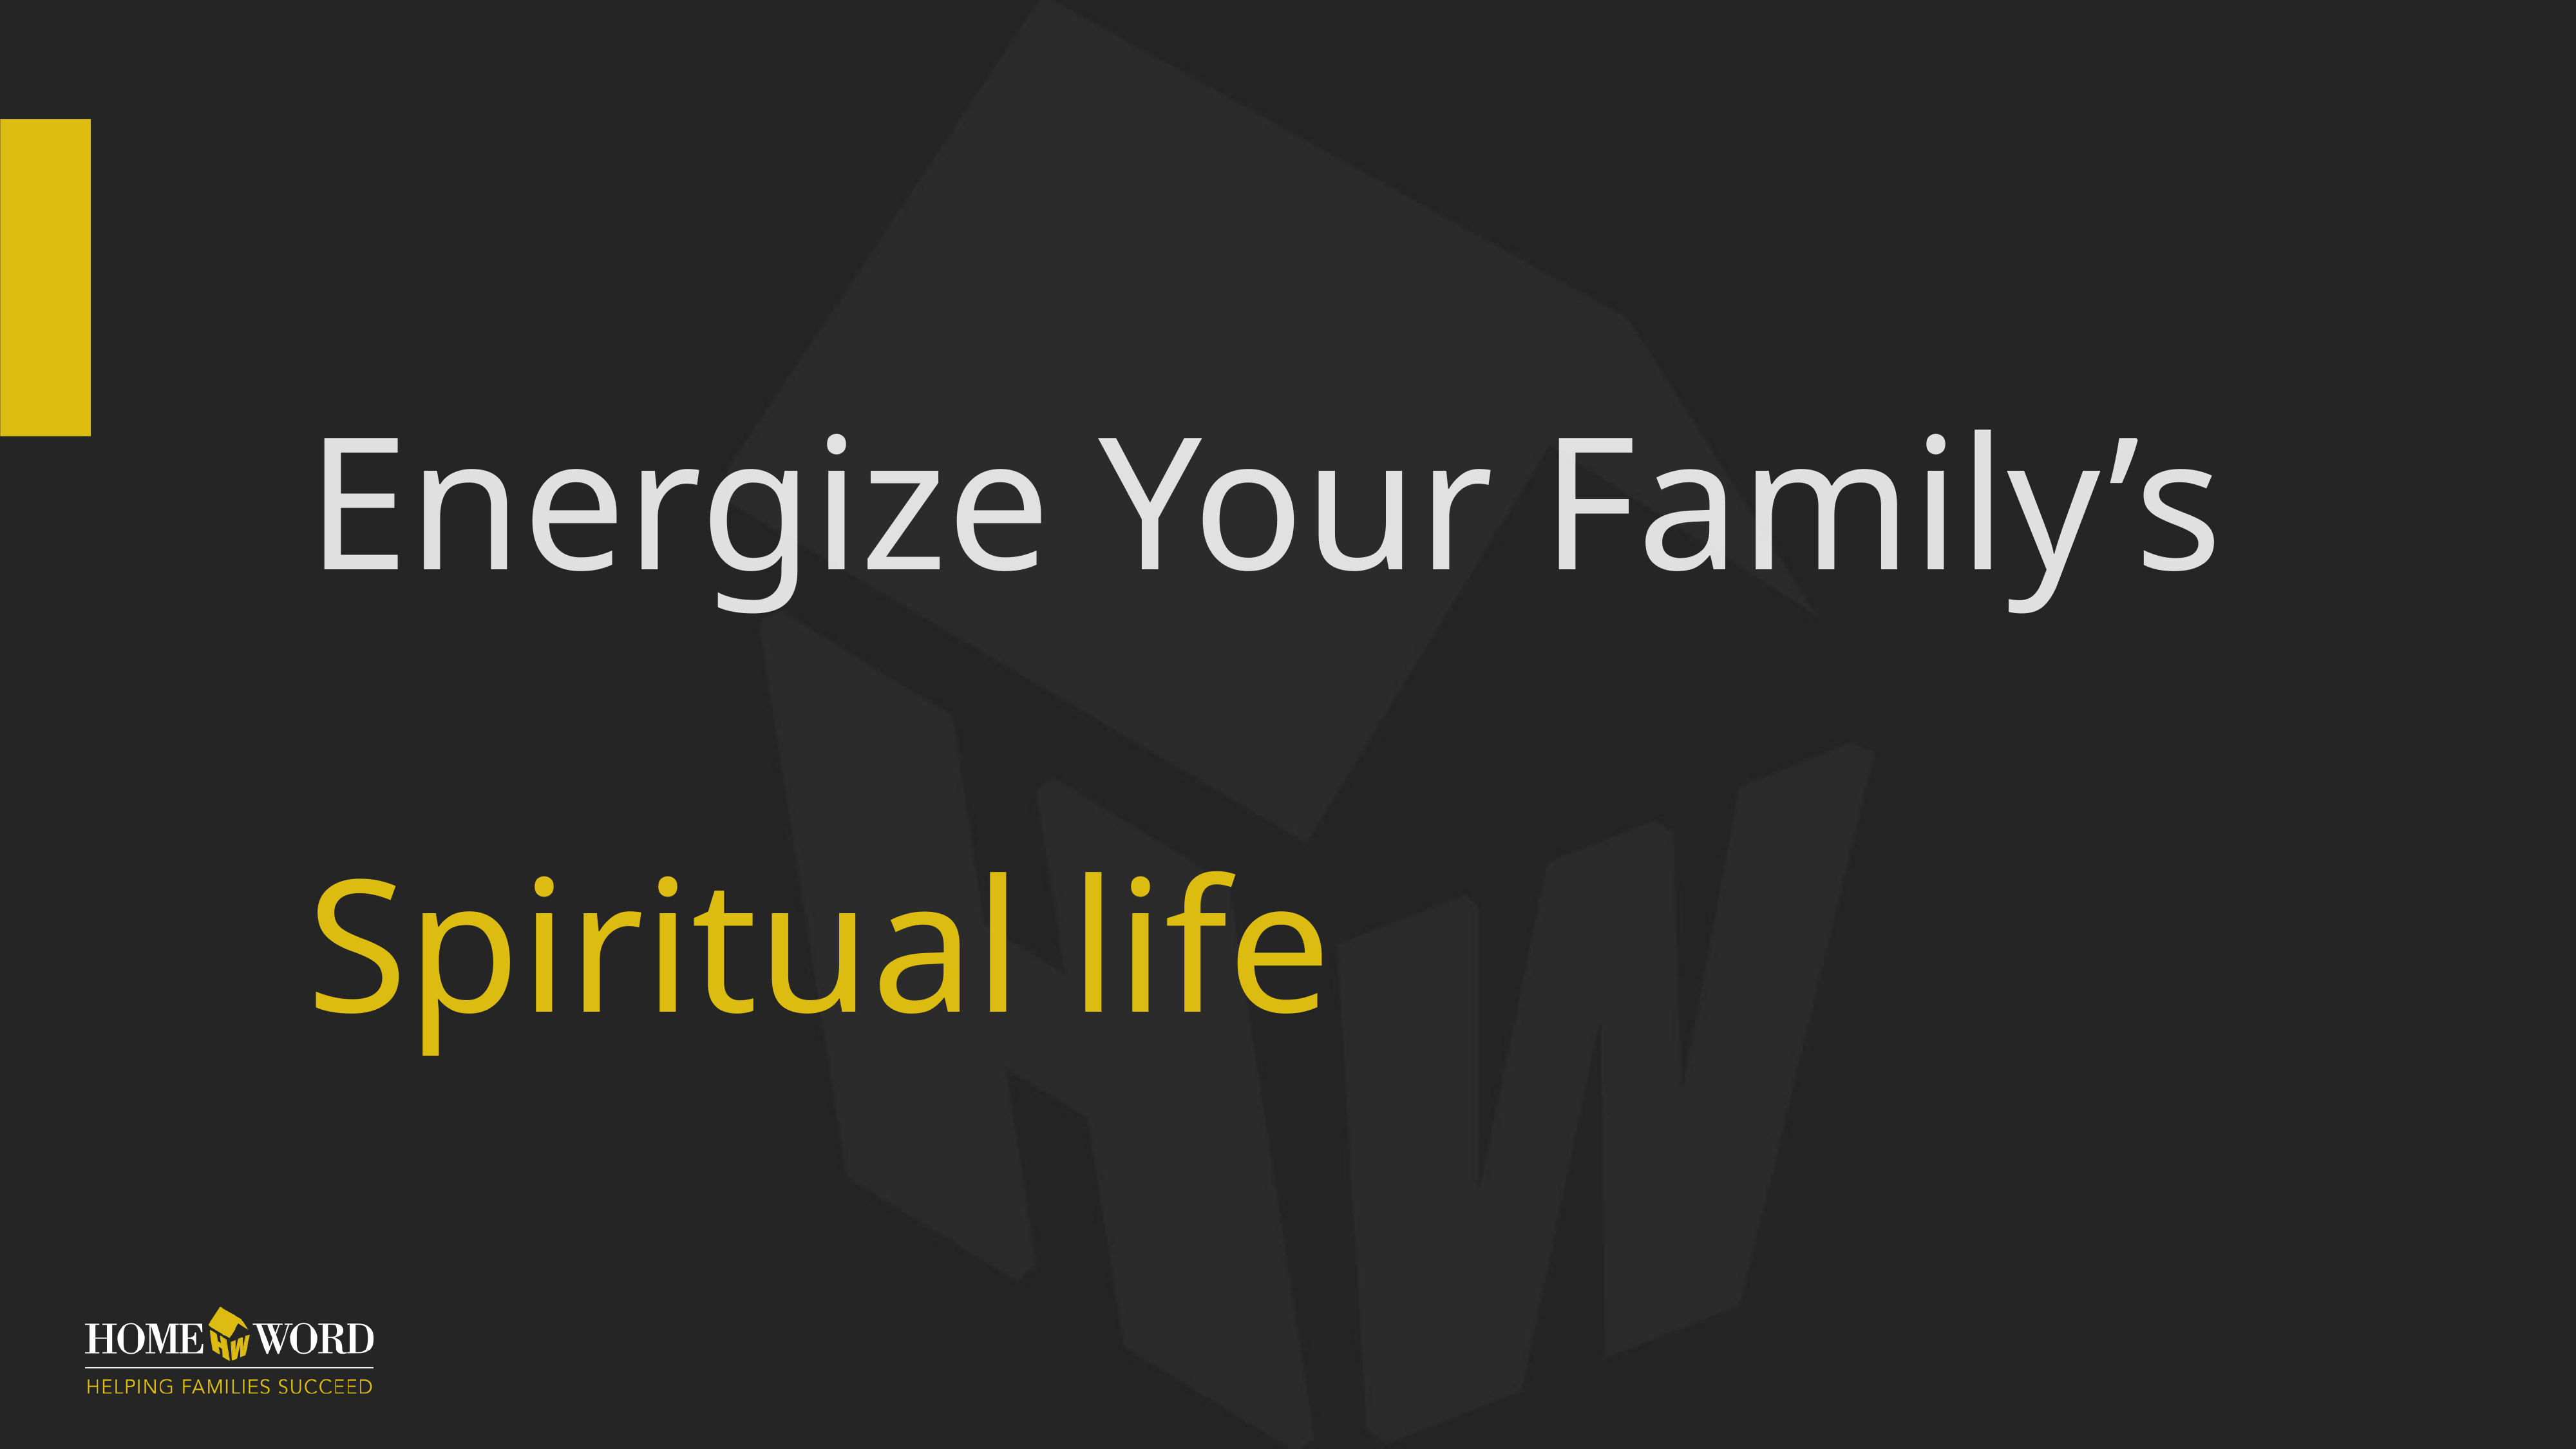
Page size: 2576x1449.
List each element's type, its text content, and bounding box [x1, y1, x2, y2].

picture [0, 0, 2576, 1449]
text_box Spiritual life [301, 822, 2275, 1206]
title Energize Your Family’s [301, 379, 2275, 1132]
